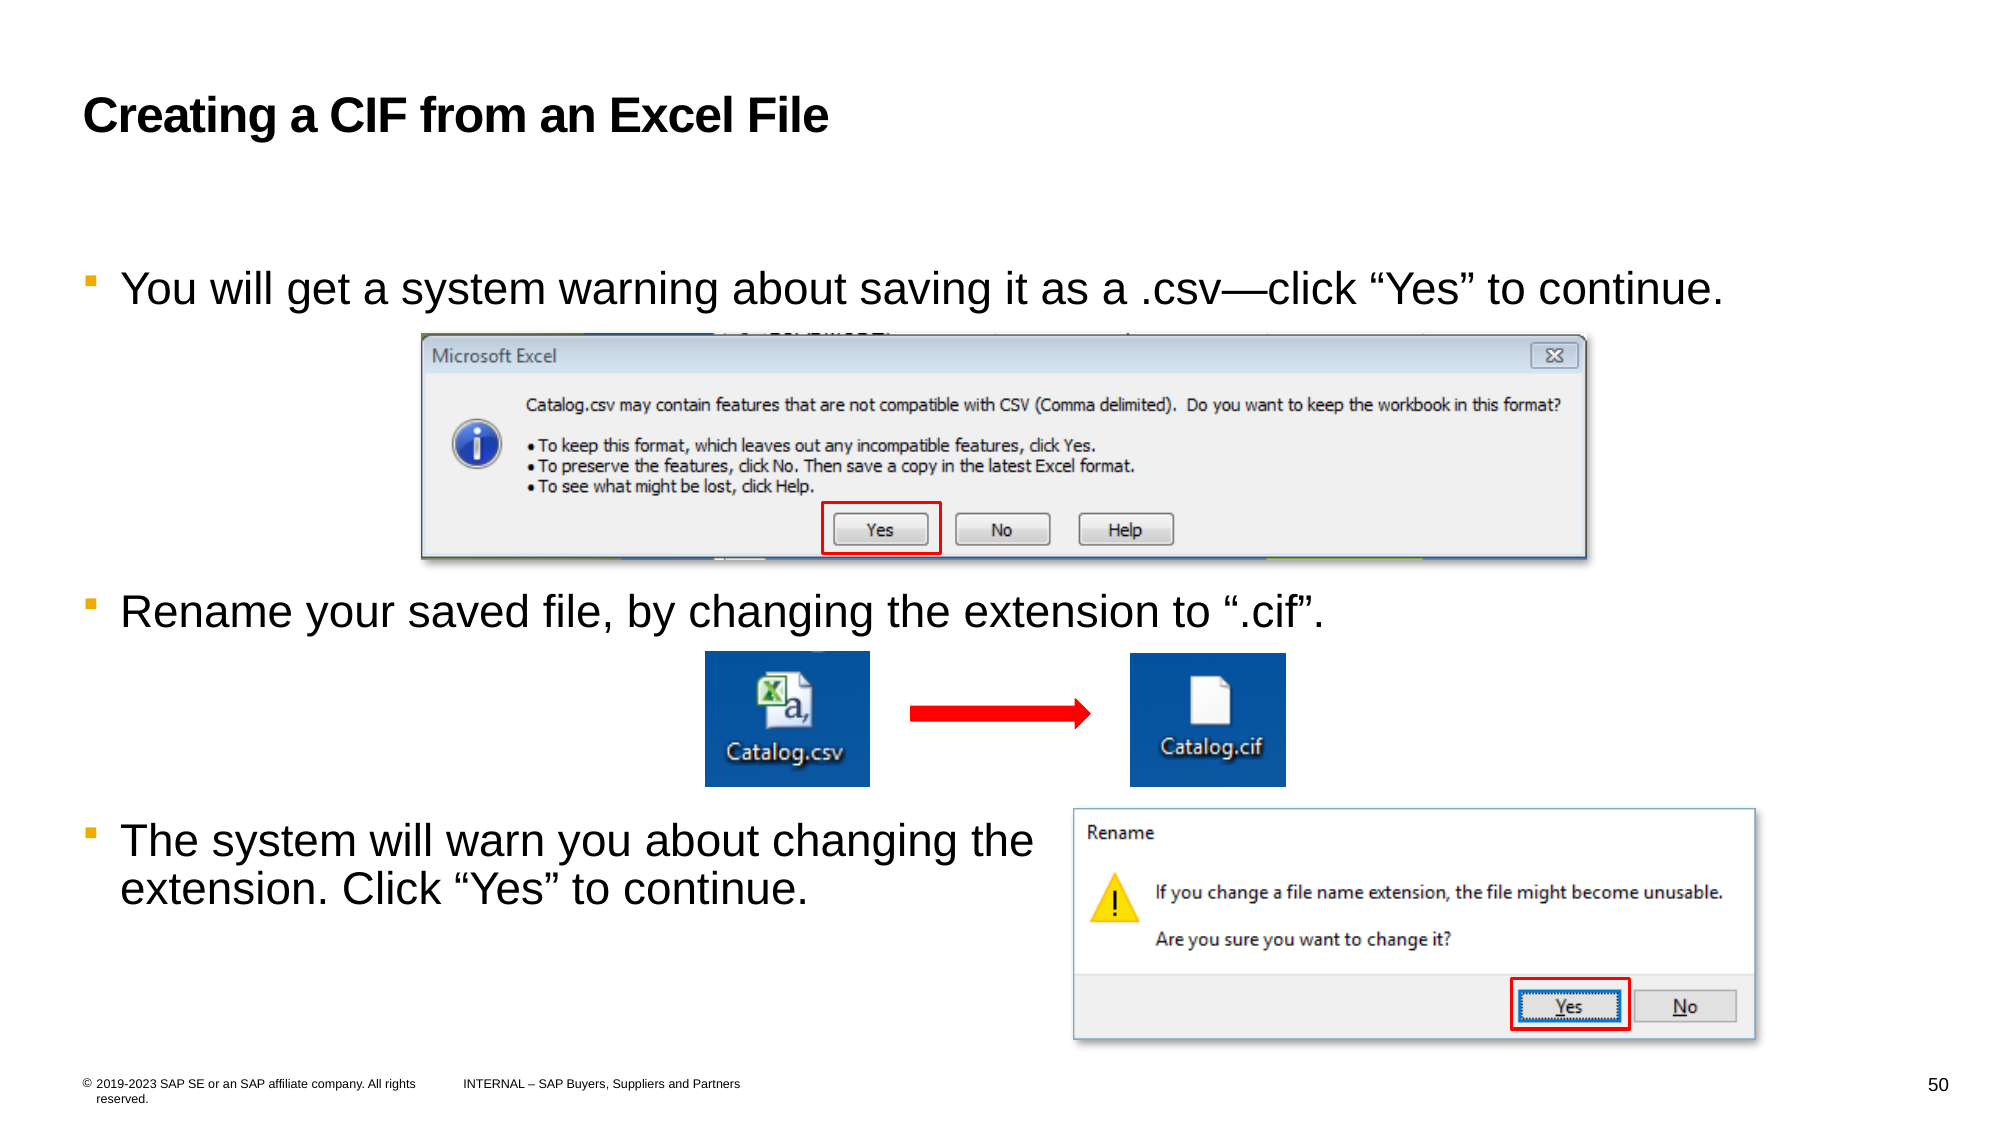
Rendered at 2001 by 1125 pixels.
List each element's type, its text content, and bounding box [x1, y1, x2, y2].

text_box [910, 698, 1090, 729]
picture [1130, 653, 1287, 787]
title Creating a CIF from an Excel File [82, 82, 1918, 144]
list You will get a system warning about saving it as a .csv—click “Yes” to continue. Rename your saved file, by changing the extension to “.cif”. The system will warn you about changing the extension. Click “Yes” to continue. [82, 265, 1918, 1040]
picture [1072, 807, 1757, 1040]
picture [420, 332, 1587, 560]
picture [705, 651, 870, 787]
